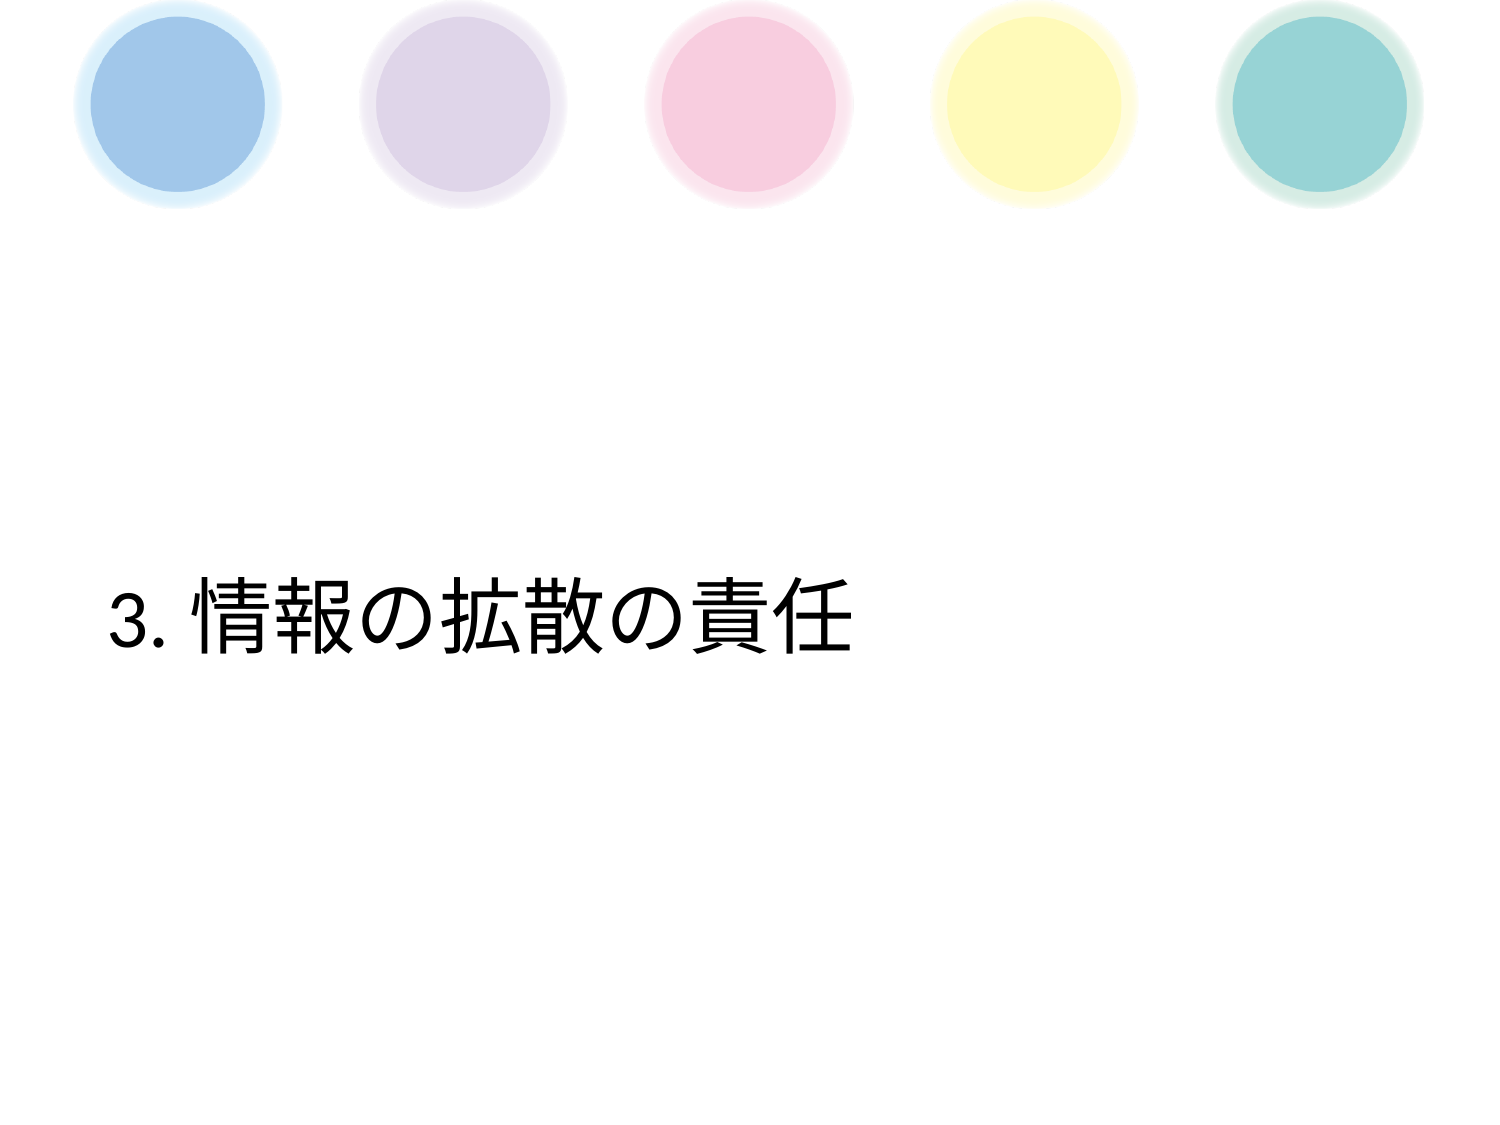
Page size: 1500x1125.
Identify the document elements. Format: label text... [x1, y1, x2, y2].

list 3.情報の拡散の責任 [91, 209, 1406, 1033]
picture [73, 0, 1424, 209]
